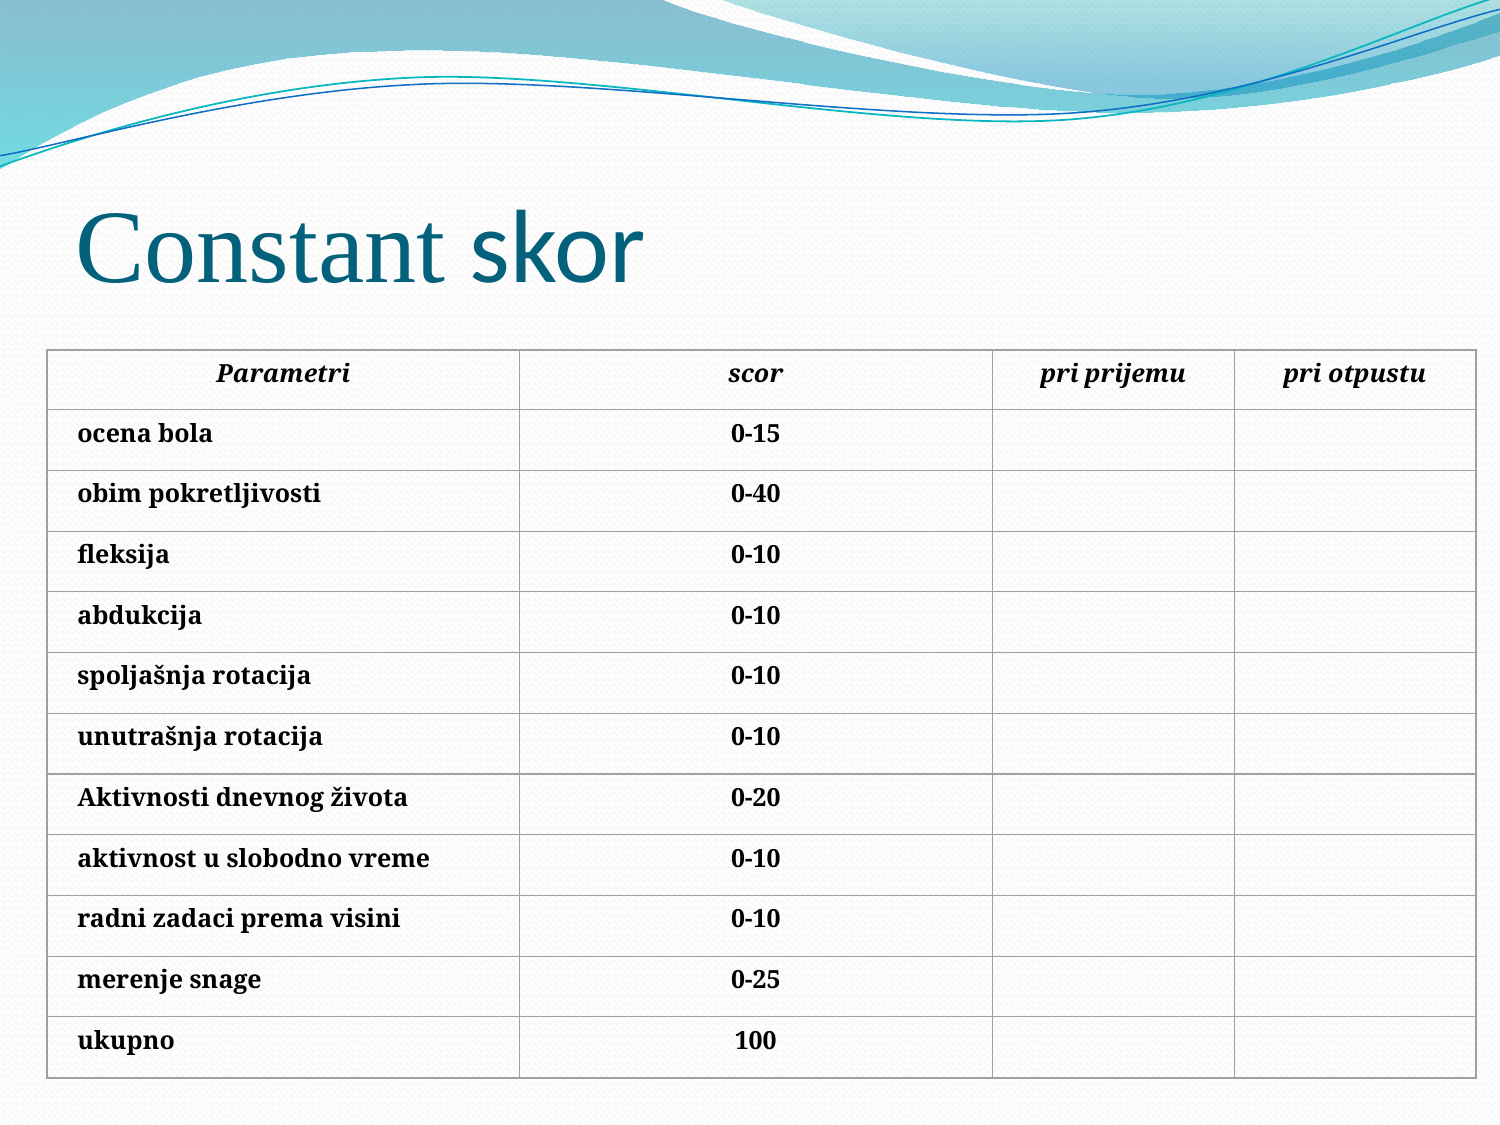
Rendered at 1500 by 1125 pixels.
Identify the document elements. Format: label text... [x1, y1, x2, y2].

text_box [46, 349, 1477, 1079]
title Constant skor [75, 115, 1425, 303]
